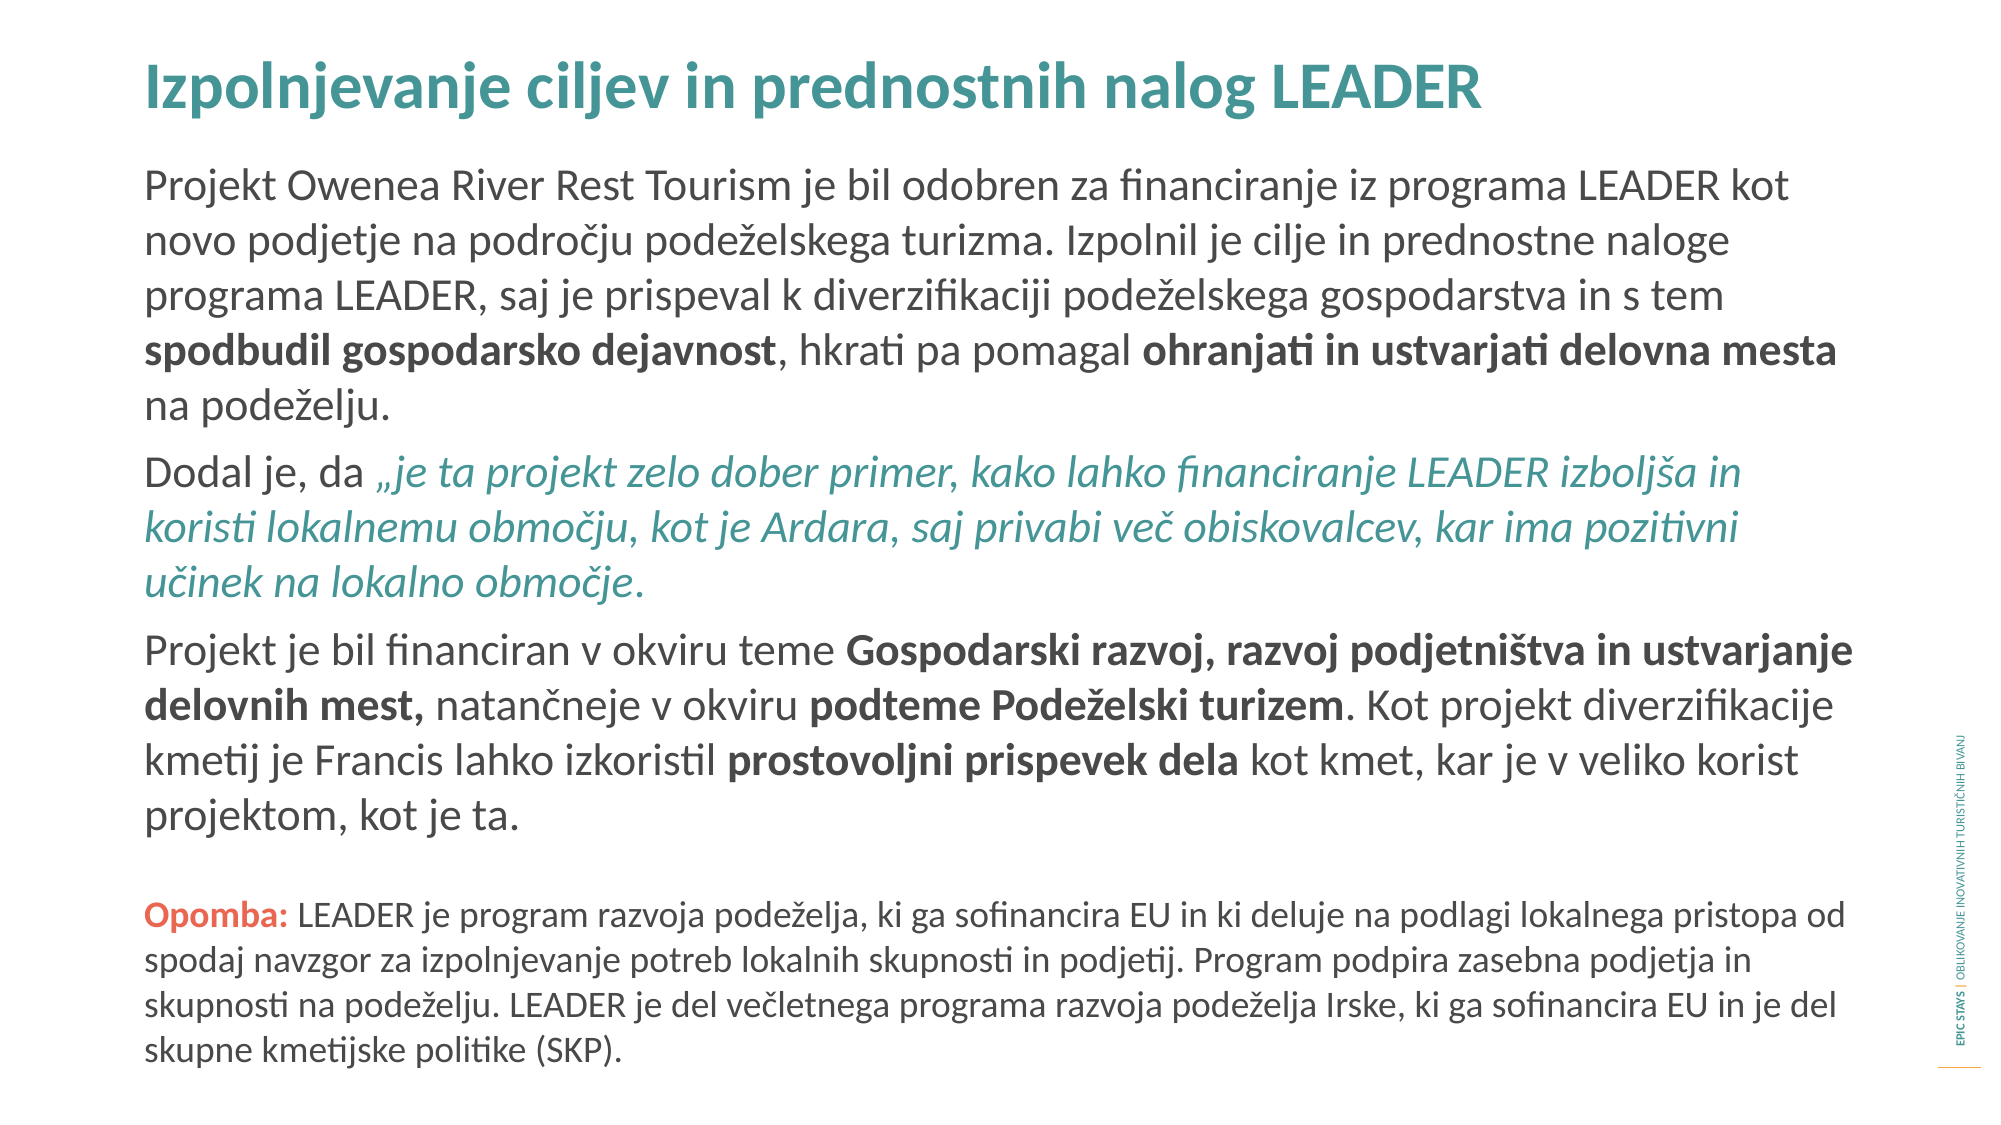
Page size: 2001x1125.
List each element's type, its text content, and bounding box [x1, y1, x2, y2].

list Projekt Owenea River Rest Tourism je bil odobren za financiranje iz programa LEADER kot novo podjetje na področju podeželskega turizma. Izpolnil je cilje in prednostne naloge programa LEADER, saj je prispeval k diverzifikaciji podeželskega gospodarstva in s tem spodbudil gospodarsko dejavnost, hkrati pa pomagal ohranjati in ustvarjati delovna mesta na podeželju. Dodal je, da „je ta projekt zelo dober primer, kako lahko financiranje LEADER izboljša in koristi lokalnemu območju, kot je Ardara, saj privabi več obiskovalcev, kar ima pozitivni učinek na lokalno območje. Projekt je bil financiran v okviru teme Gospodarski razvoj, razvoj podjetništva in ustvarjanje delovnih mest, natančneje v okviru podteme Podeželski turizem. Kot projekt diverzifikacije kmetij je Francis lahko izkoristil prostovoljni prispevek dela kot kmet, kar je v veliko korist projektom, kot je ta. Opomba: LEADER je program razvoja podeželja, ki ga sofinancira EU in ki deluje na podlagi lokalnega pristopa od spodaj navzgor za izpolnjevanje potreb lokalnih skupnosti in podjetij. Program podpira zasebna podjetja in skupnosti na podeželju. LEADER je del večletnega programa razvoja podeželja Irske, ki ga sofinancira EU in je del skupne kmetijske politike (SKP). [129, 167, 1871, 722]
list Izpolnjevanje ciljev in prednostnih nalog LEADER [129, 34, 1871, 167]
